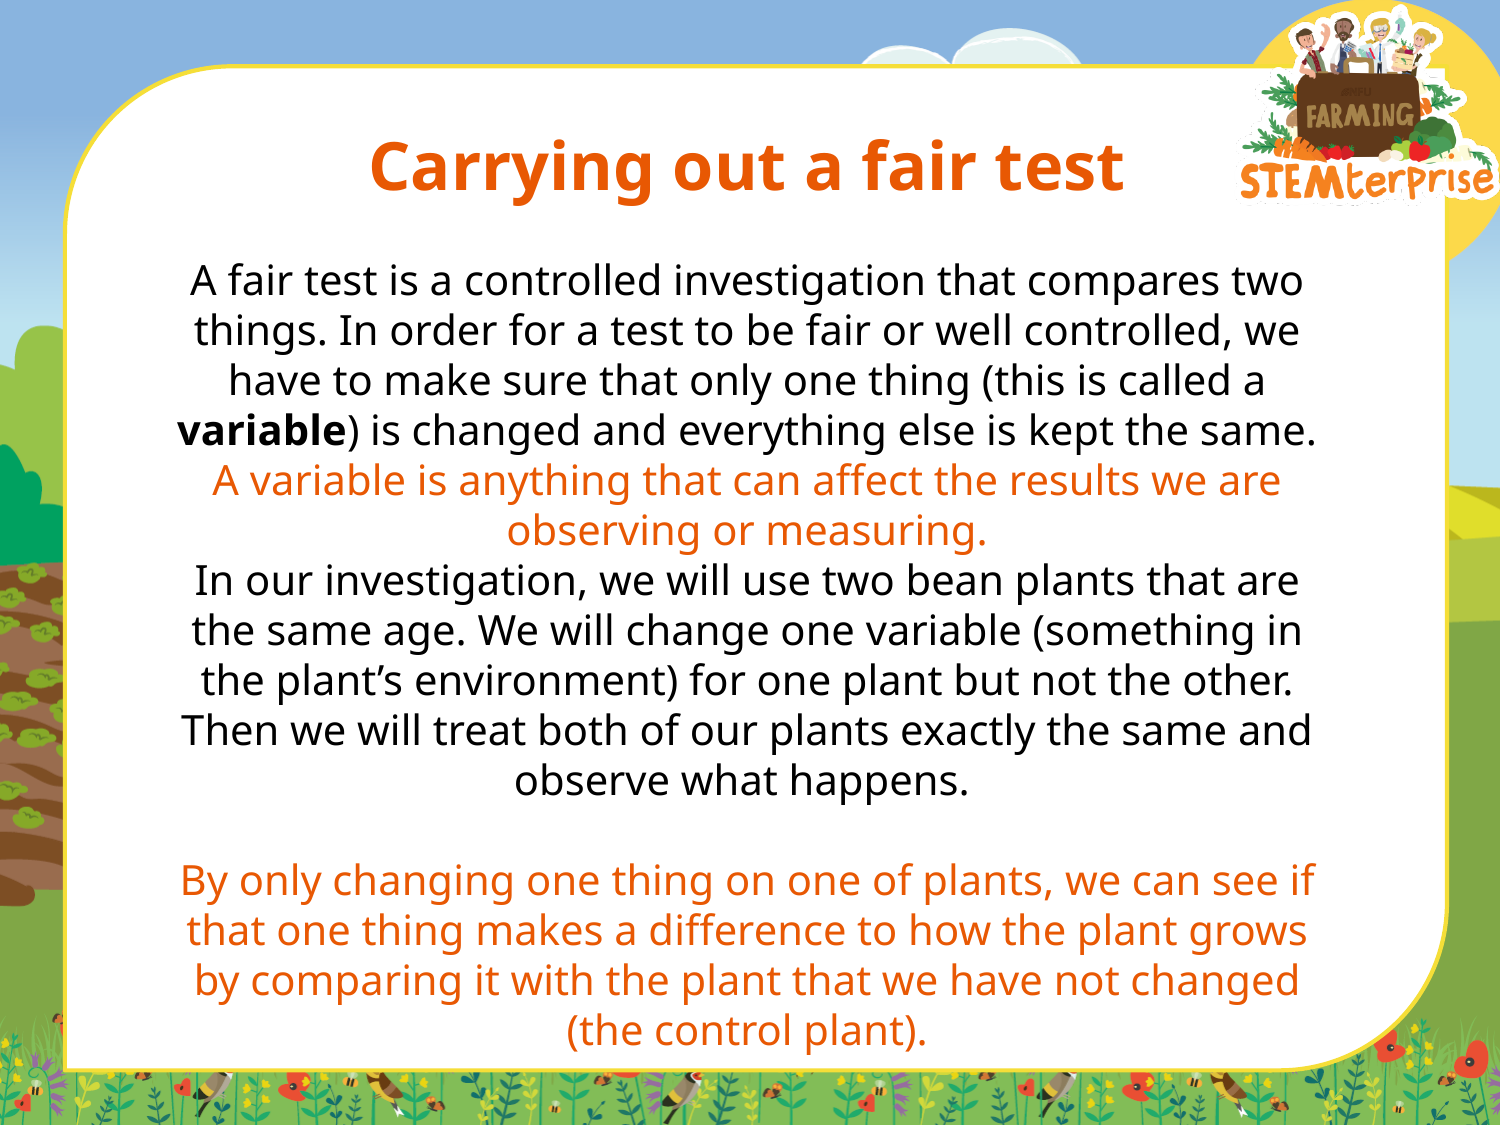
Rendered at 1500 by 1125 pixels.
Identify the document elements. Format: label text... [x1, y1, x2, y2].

text_box [1344, 214, 1450, 1060]
picture [0, 0, 1500, 1125]
text_box [62, 64, 1228, 1073]
text_box Carrying out a fair test A fair test is a controlled investigation that compares two things. In order for a test to be fair or well controlled, we have to make sure that only one thing (this is called a variable) is changed and everything else is kept the same. A variable is anything that can affect the results we are observing or measuring. In our investigation, we will use two bean plants that are the same age. We will change one variable (something in the plant’s environment) for one plant but not the other. Then we will treat both of our plants exactly the same and observe what happens. By only changing one thing on one of plants, we can see if that one thing makes a difference to how the plant grows by comparing it with the plant that we have not changed (the control plant). [150, 116, 1344, 1112]
